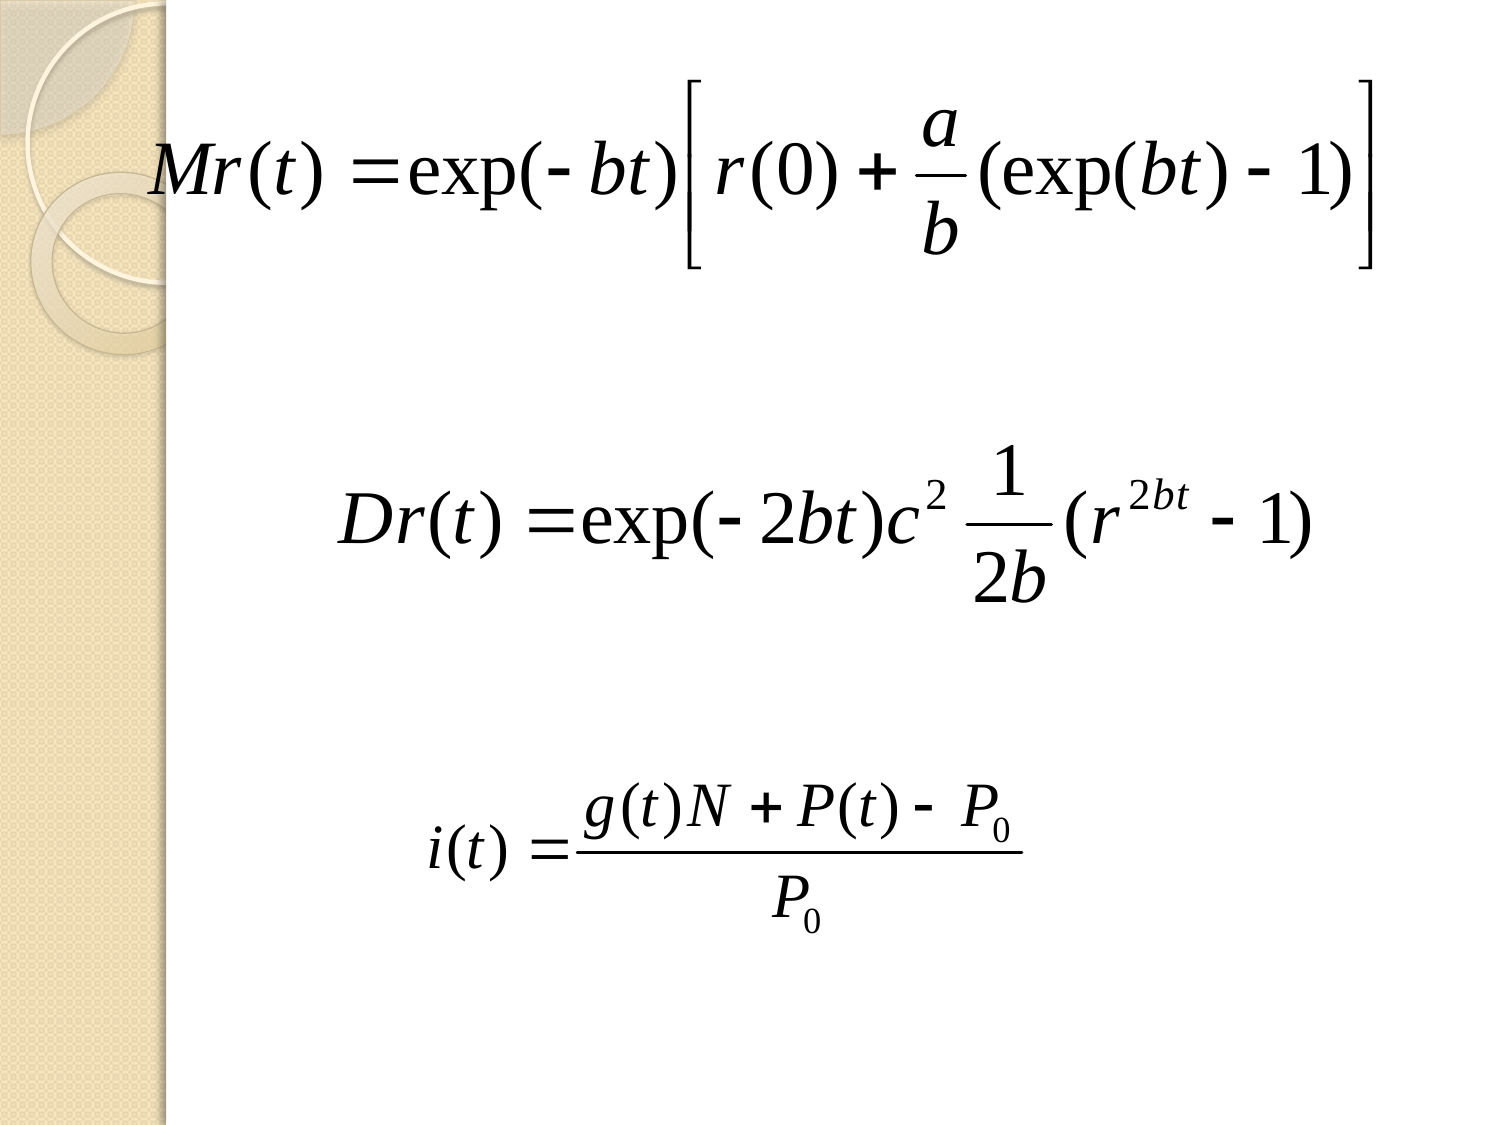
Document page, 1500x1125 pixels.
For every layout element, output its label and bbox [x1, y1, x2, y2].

text_box [323, 422, 1330, 619]
text_box [418, 763, 1034, 948]
text_box [135, 66, 1400, 285]
